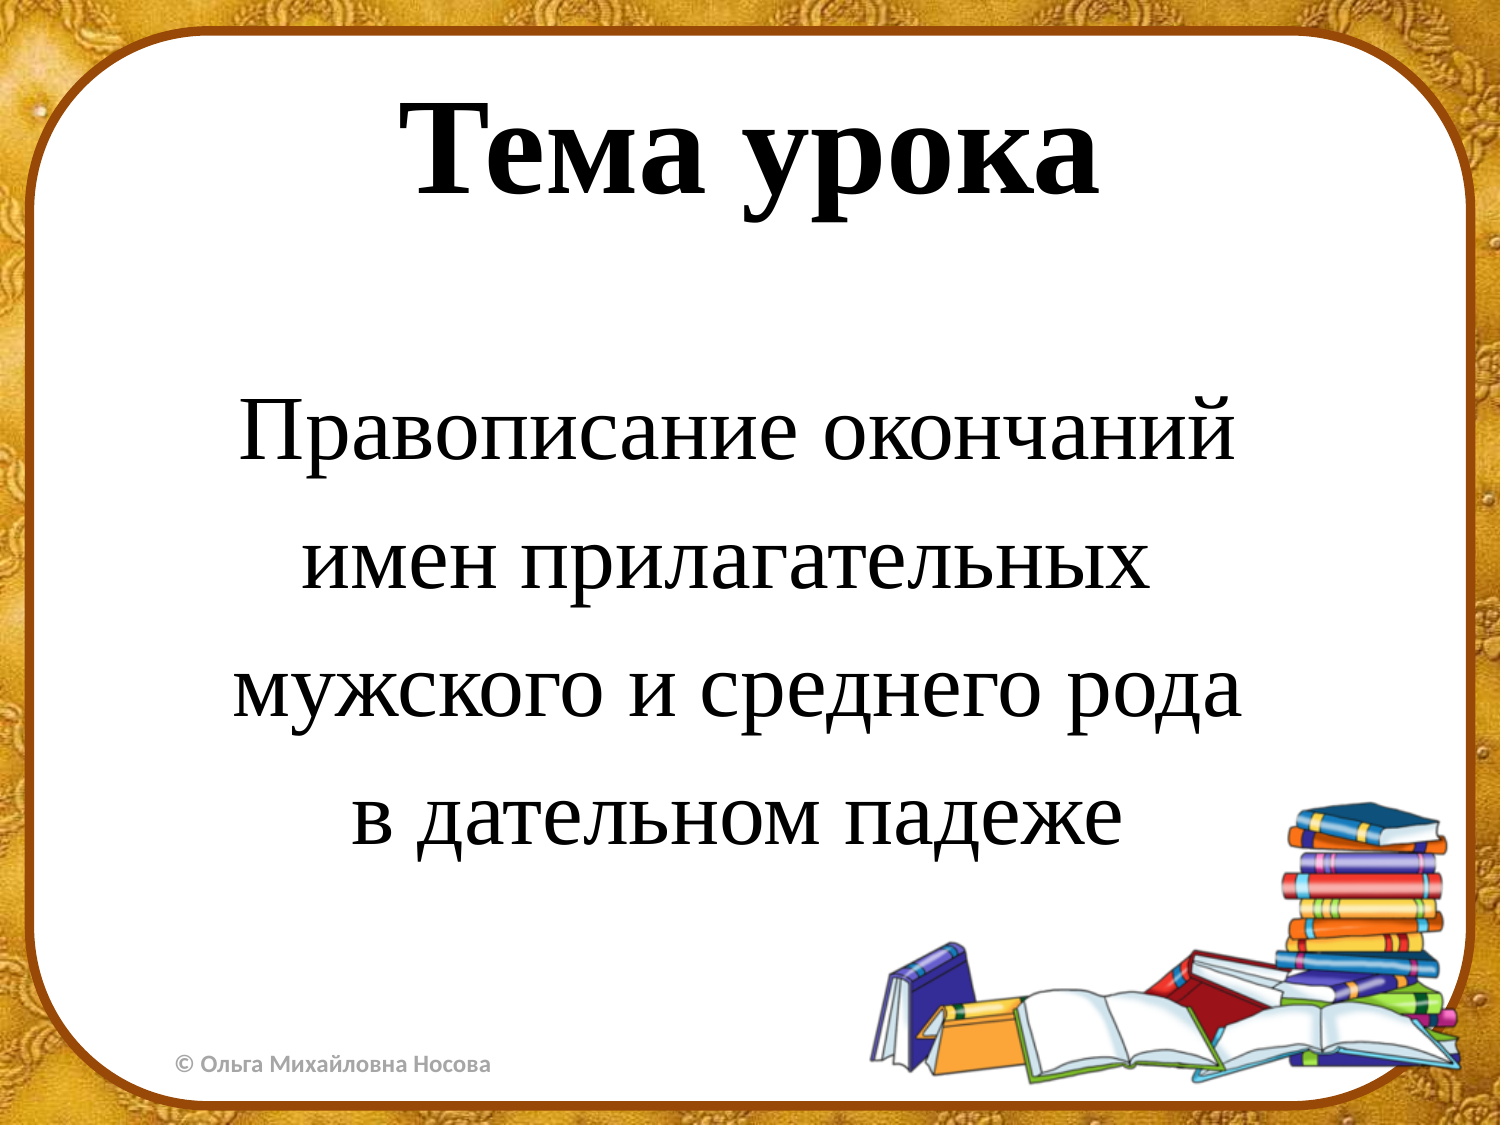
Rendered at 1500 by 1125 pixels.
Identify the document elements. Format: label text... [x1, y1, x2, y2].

picture [0, 0, 1500, 1125]
list Правописание окончаний имен прилагательных мужского и среднего рода в дательном падеже [75, 262, 1425, 1005]
title Тема урока [75, 45, 1425, 233]
